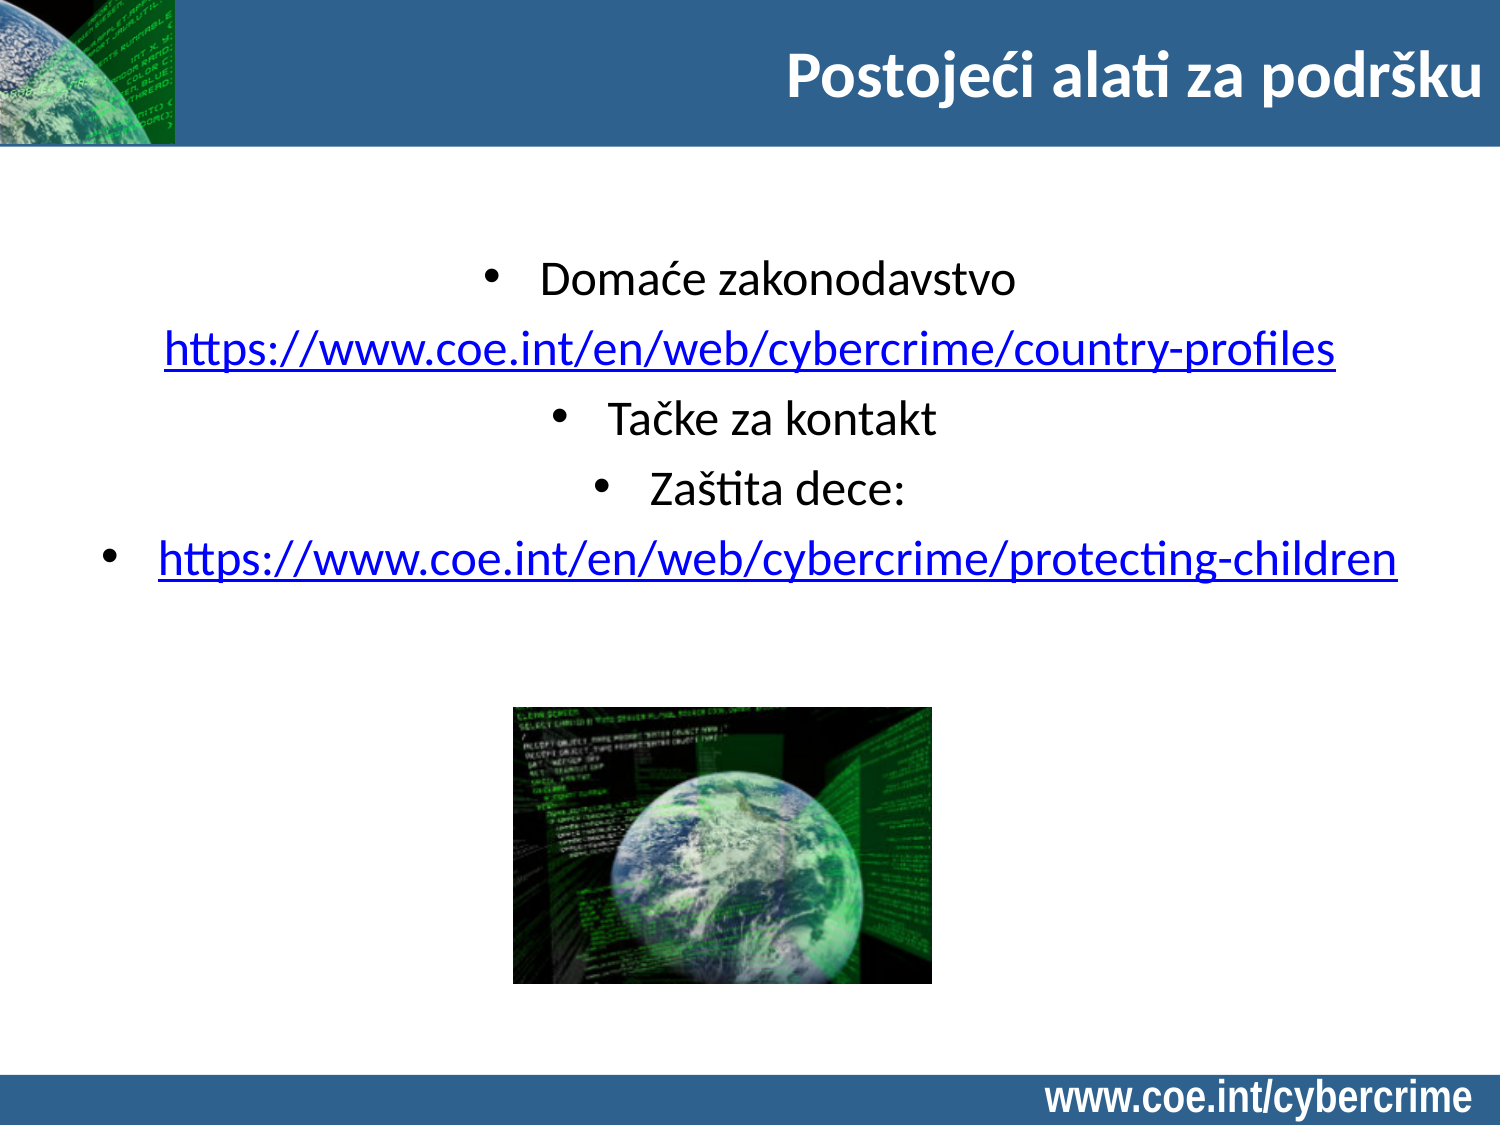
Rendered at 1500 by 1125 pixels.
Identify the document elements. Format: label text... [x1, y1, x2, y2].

text_box [0, 1073, 1030, 1125]
picture [512, 706, 933, 984]
text_box Postojeći alati za podršku [177, 0, 1500, 149]
text_box Domaće zakonodavstvo https://www.coe.int/en/web/cybercrime/country-profiles Tačke za kontakt Zaštita dece: https://www.coe.int/en/web/cybercrime/protecting-children [74, 237, 1425, 891]
picture [0, 0, 175, 144]
text_box www.coe.int/cybercrime [1030, 1059, 1500, 1125]
